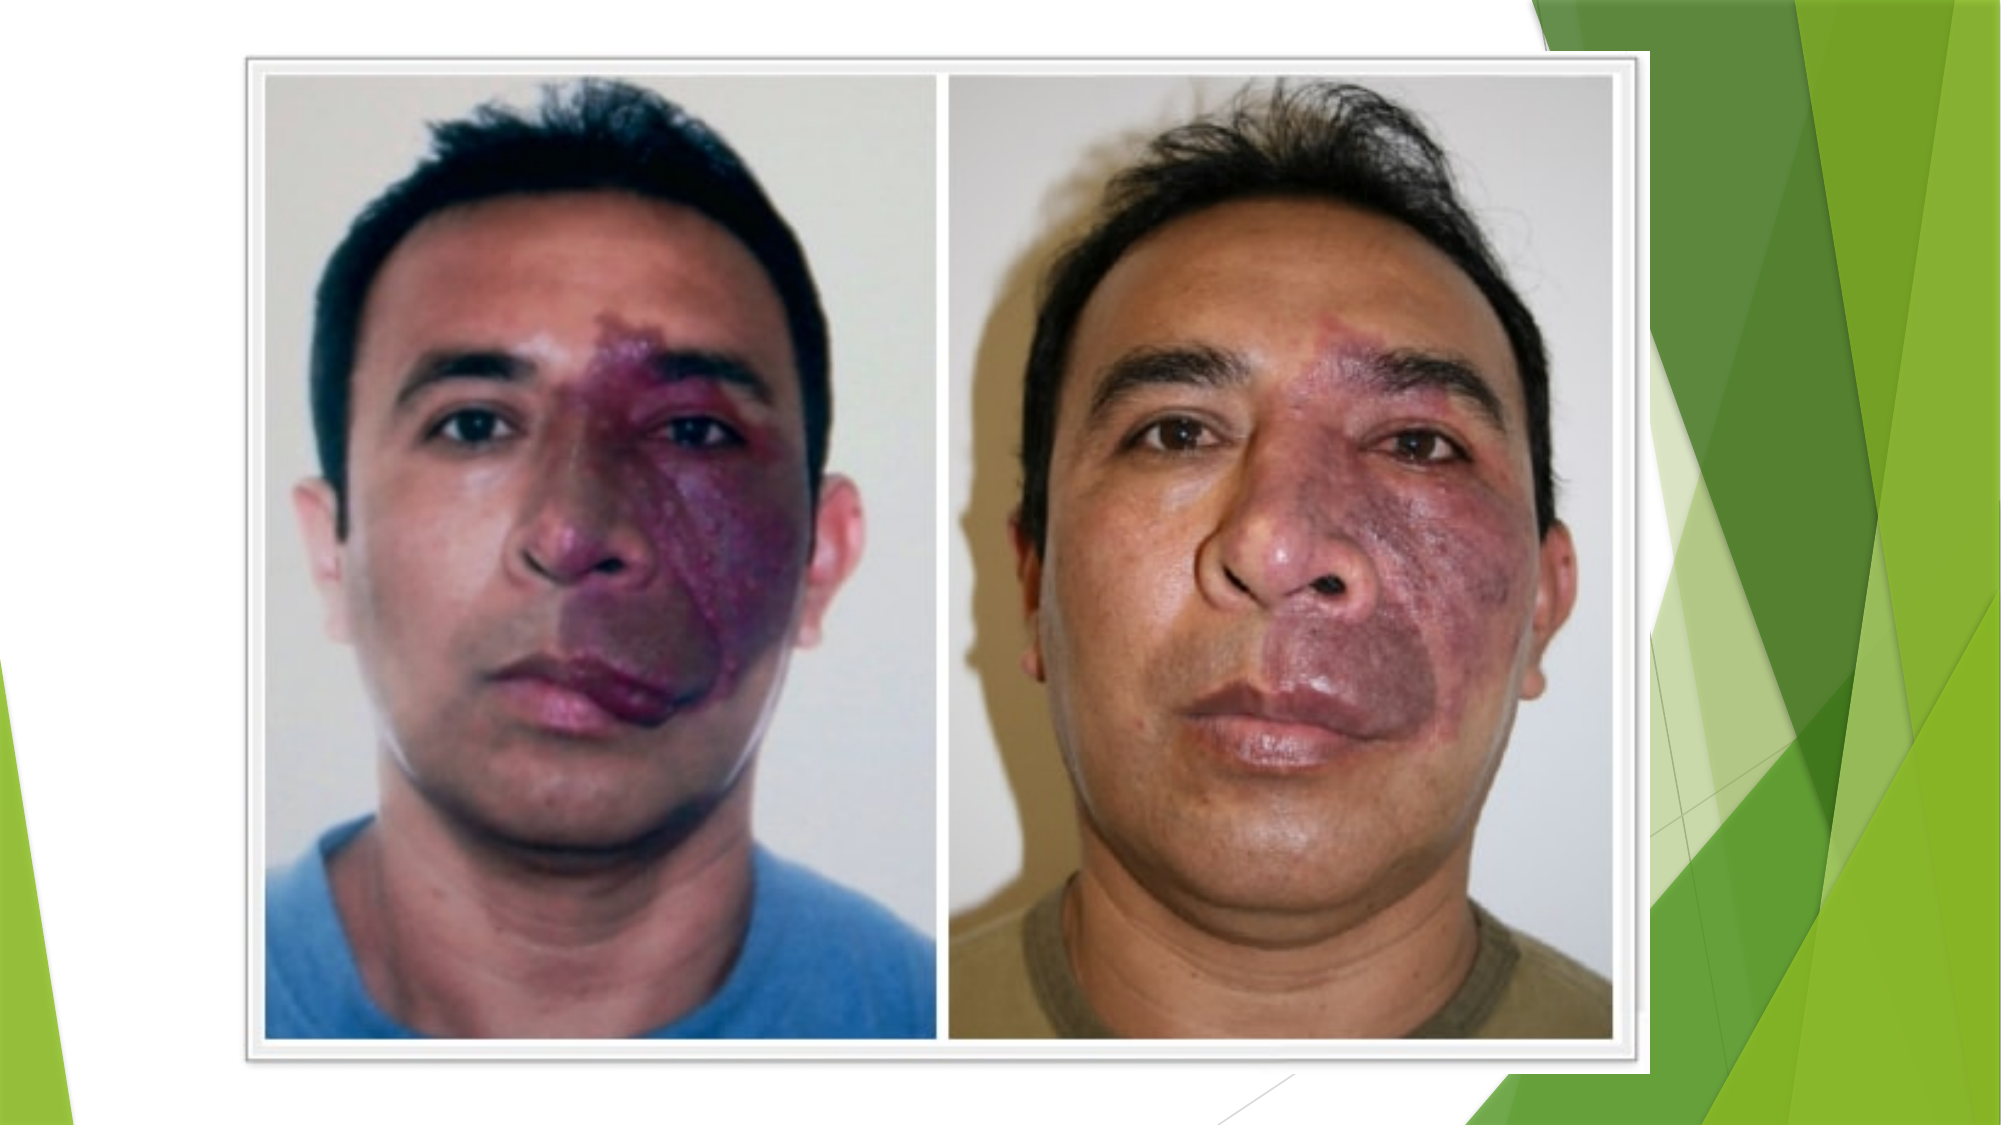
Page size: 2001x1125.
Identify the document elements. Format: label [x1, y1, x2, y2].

picture [238, 51, 1651, 1074]
